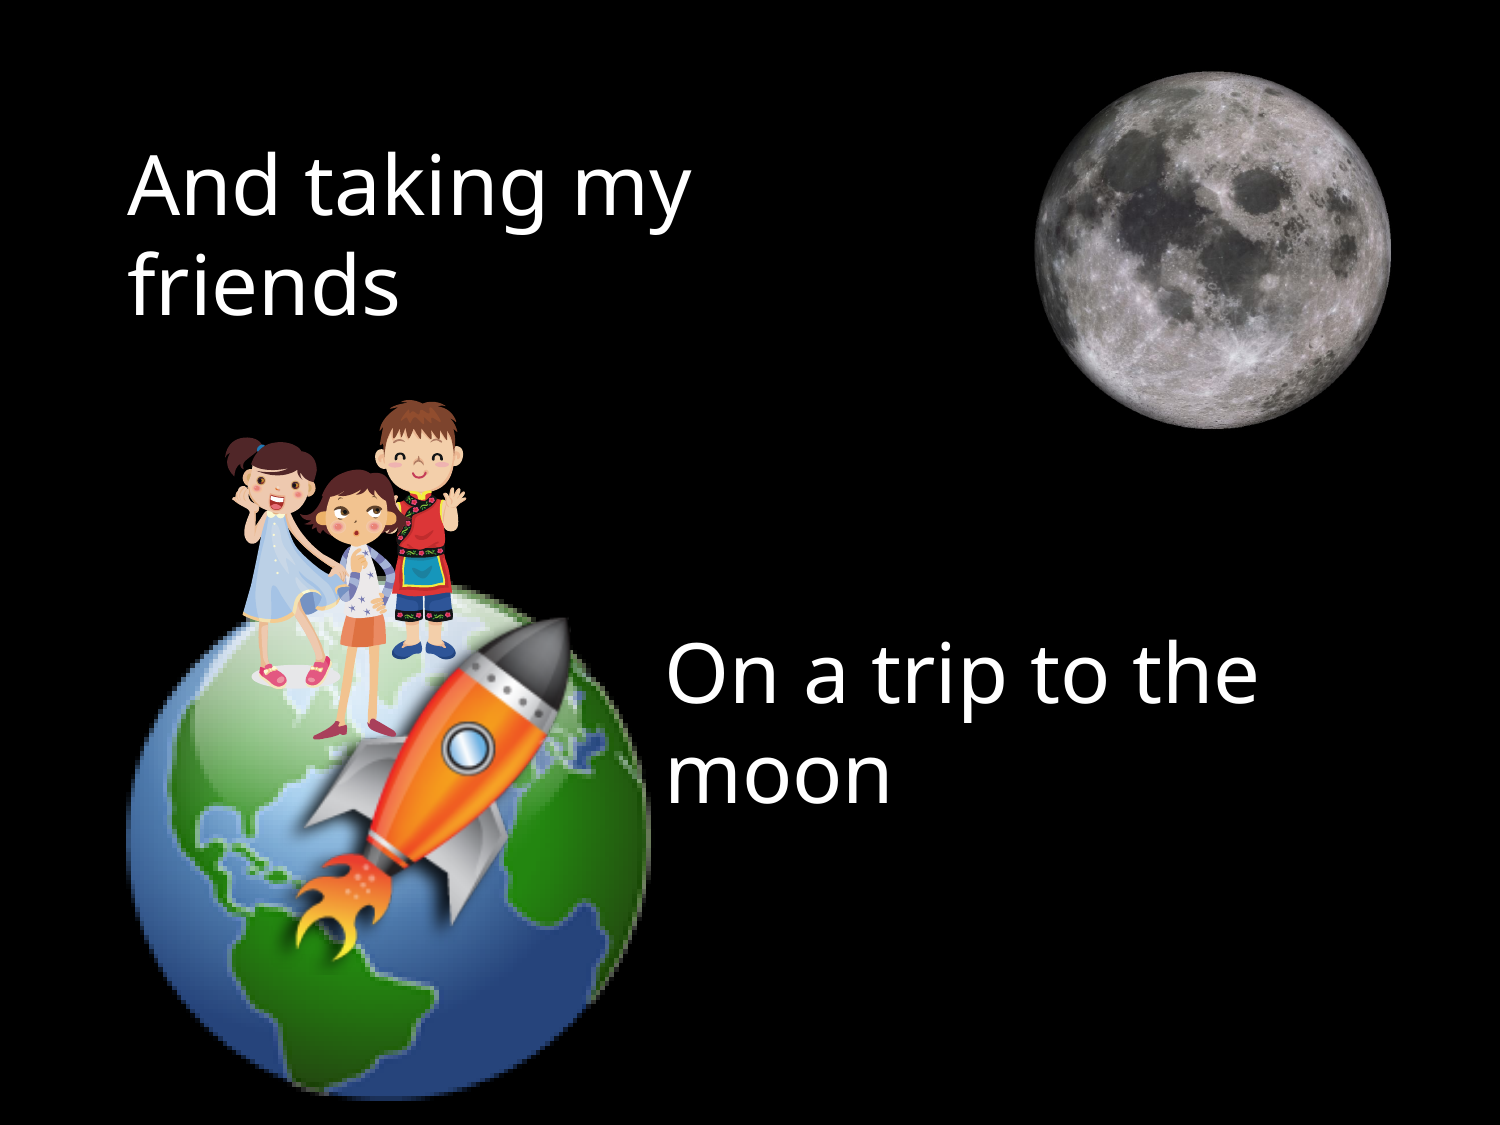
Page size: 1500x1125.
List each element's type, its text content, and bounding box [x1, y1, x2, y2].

text_box And taking my friends [112, 124, 1000, 340]
picture [62, 399, 726, 1125]
text_box On a trip to the moon [729, 612, 1475, 828]
picture [1012, 49, 1413, 451]
